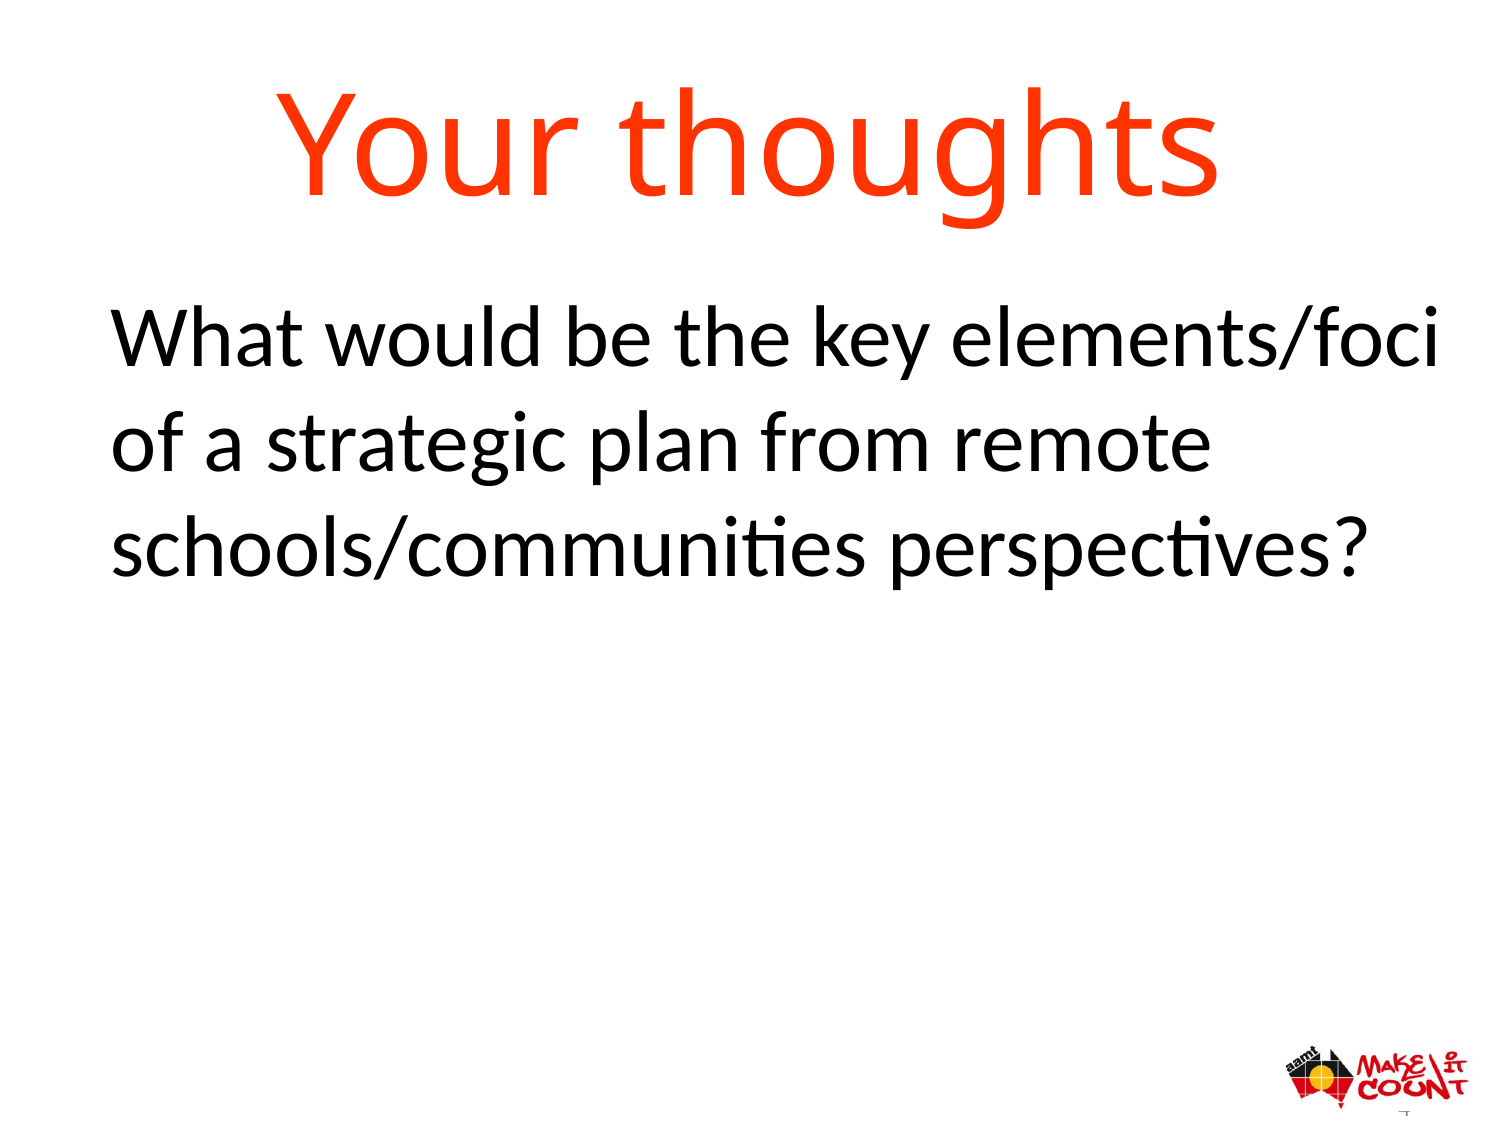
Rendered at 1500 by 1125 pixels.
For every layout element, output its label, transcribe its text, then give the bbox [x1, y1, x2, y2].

picture [1278, 1043, 1475, 1111]
text_box What would be the key elements/foci of a strategic plan from remote schools/communities perspectives? [104, 279, 1463, 600]
title Your thoughts [74, 14, 1426, 263]
